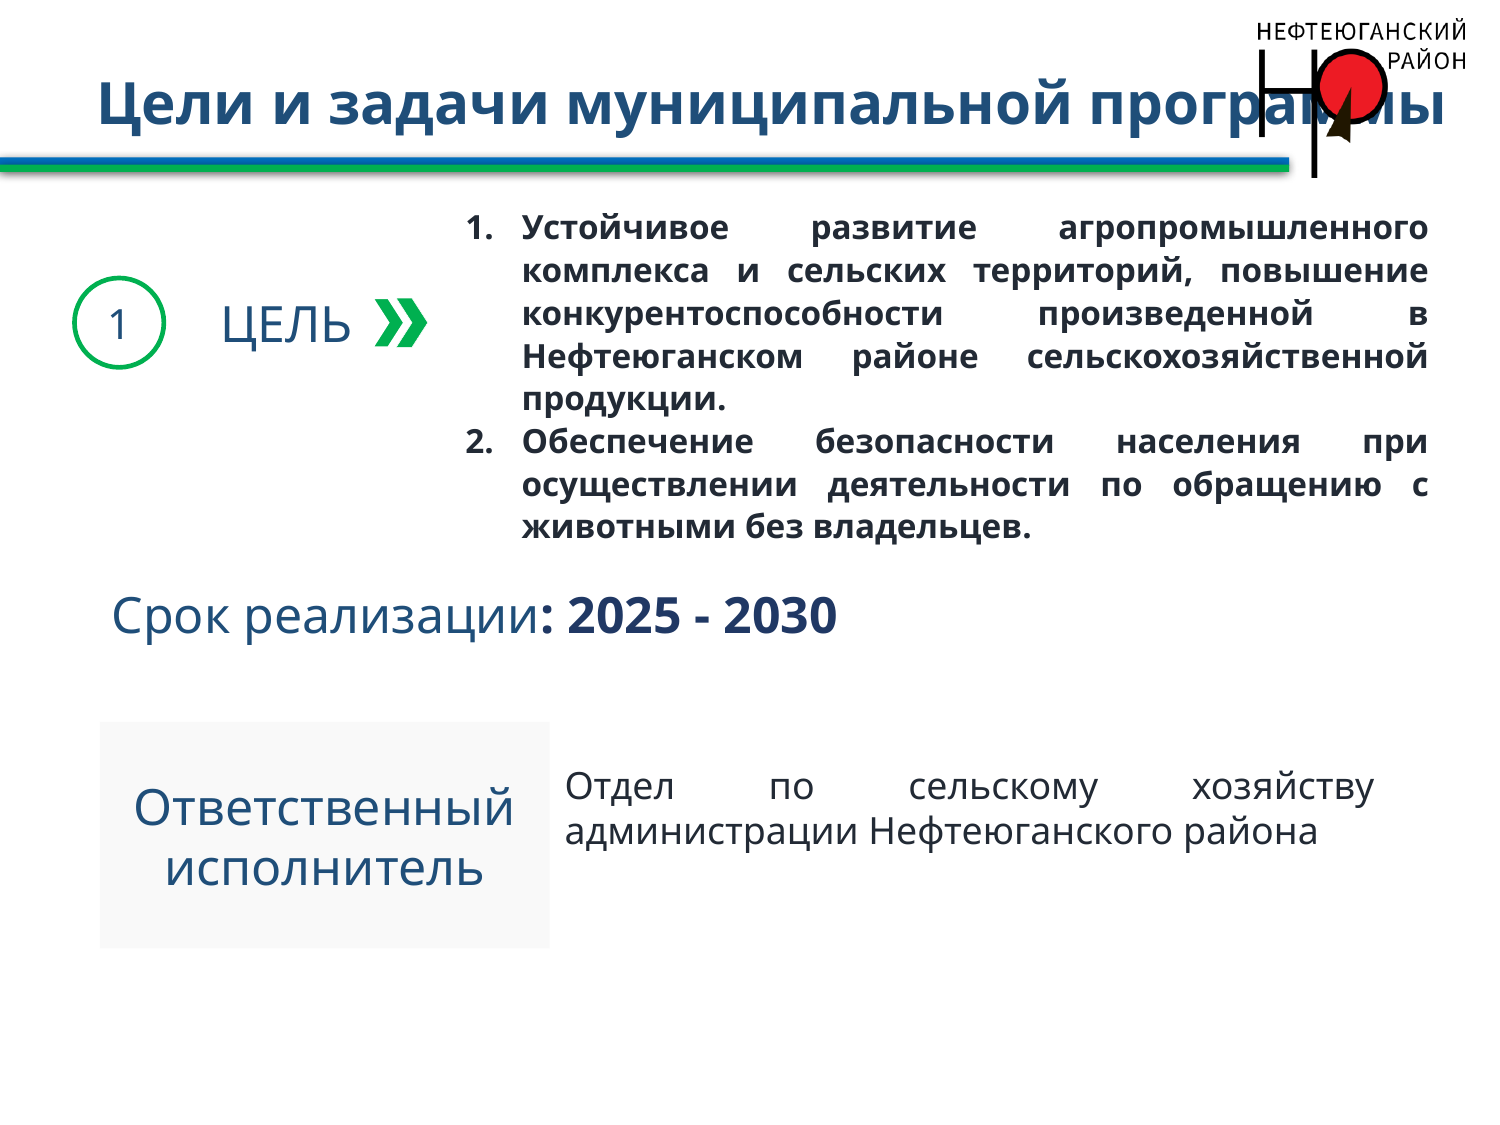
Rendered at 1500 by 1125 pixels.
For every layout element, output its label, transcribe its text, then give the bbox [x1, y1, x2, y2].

picture [1258, 18, 1466, 178]
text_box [372, 298, 428, 348]
text_box Цели и задачи муниципальной программы [81, 0, 1500, 145]
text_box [0, 157, 1258, 172]
text_box Отдел по сельскому хозяйству администрации Нефтеюганского района [549, 754, 1390, 860]
text_box Устойчивое развитие агропромышленного комплекса и сельских территорий, повышение конкурентоспособности произведенной в Нефтеюганском районе сельскохозяйственной продукции. Обеспечение безопасности населения при осуществлении деятельности по обращению с животными без владельцев. [450, 196, 1445, 553]
text_box ЦЕЛЬ [205, 284, 368, 360]
text_box Срок реализации: 2025 - 2030 [96, 576, 853, 652]
text_box 1 [73, 276, 165, 369]
text_box Ответственный исполнитель [99, 721, 551, 950]
